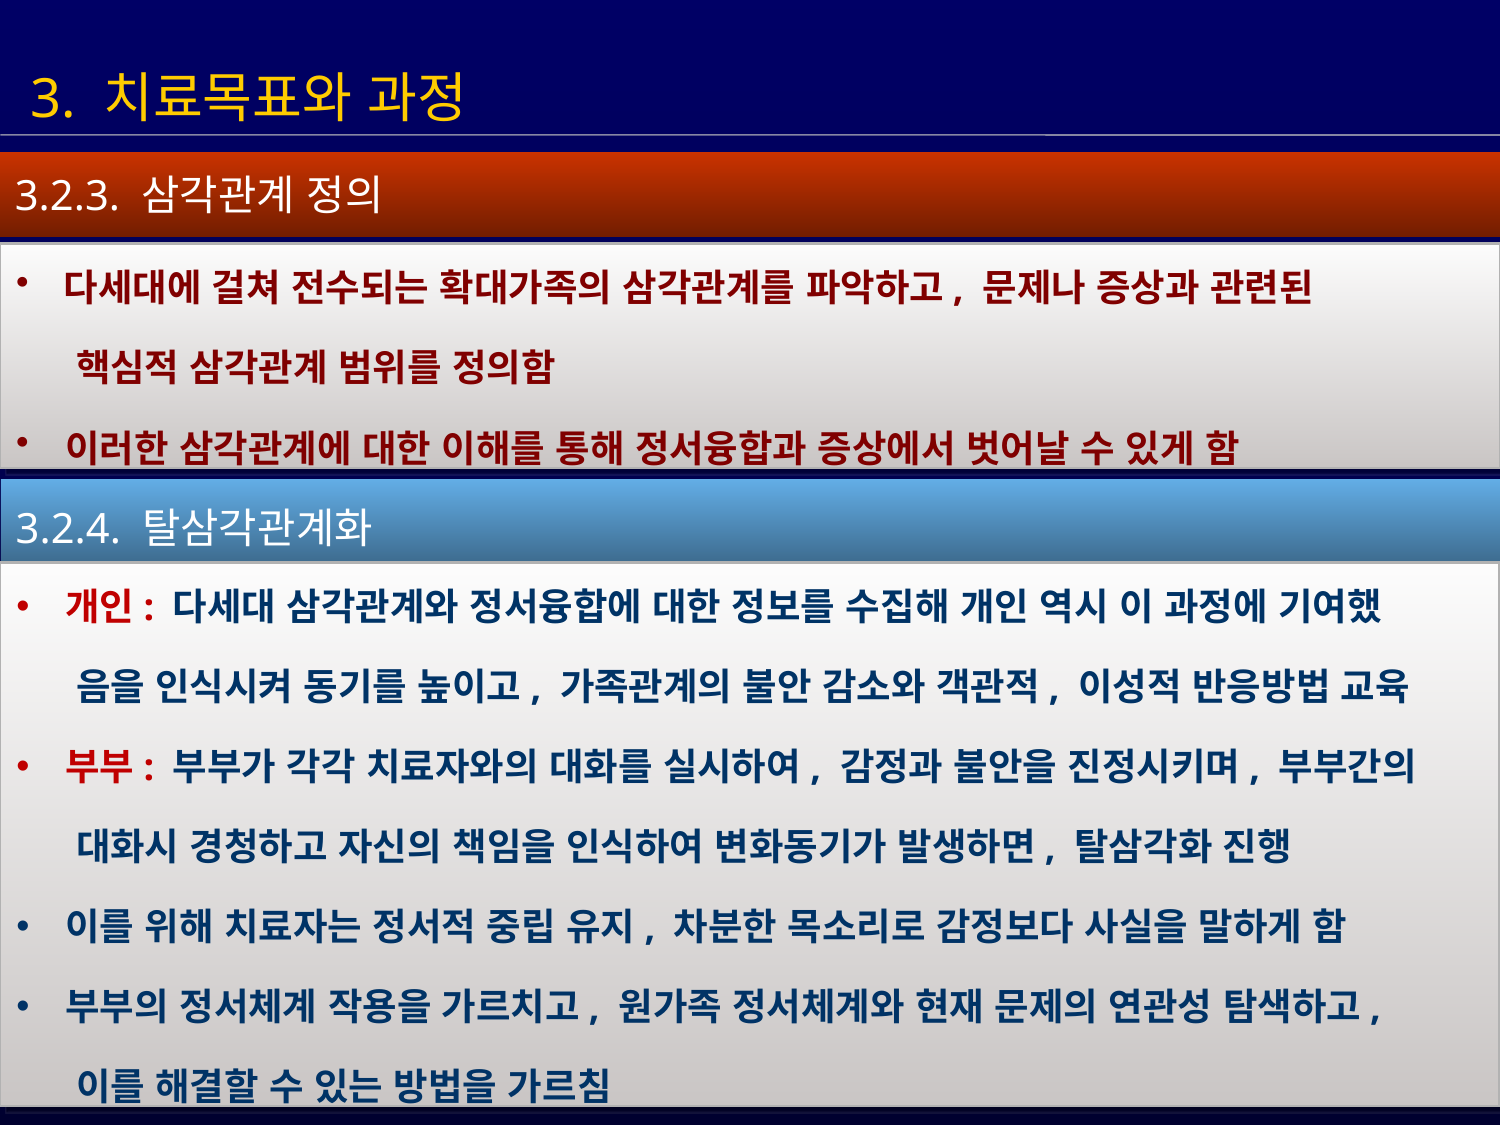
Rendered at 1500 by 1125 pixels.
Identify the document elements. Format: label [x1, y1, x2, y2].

text_box [0, 56, 1500, 1107]
